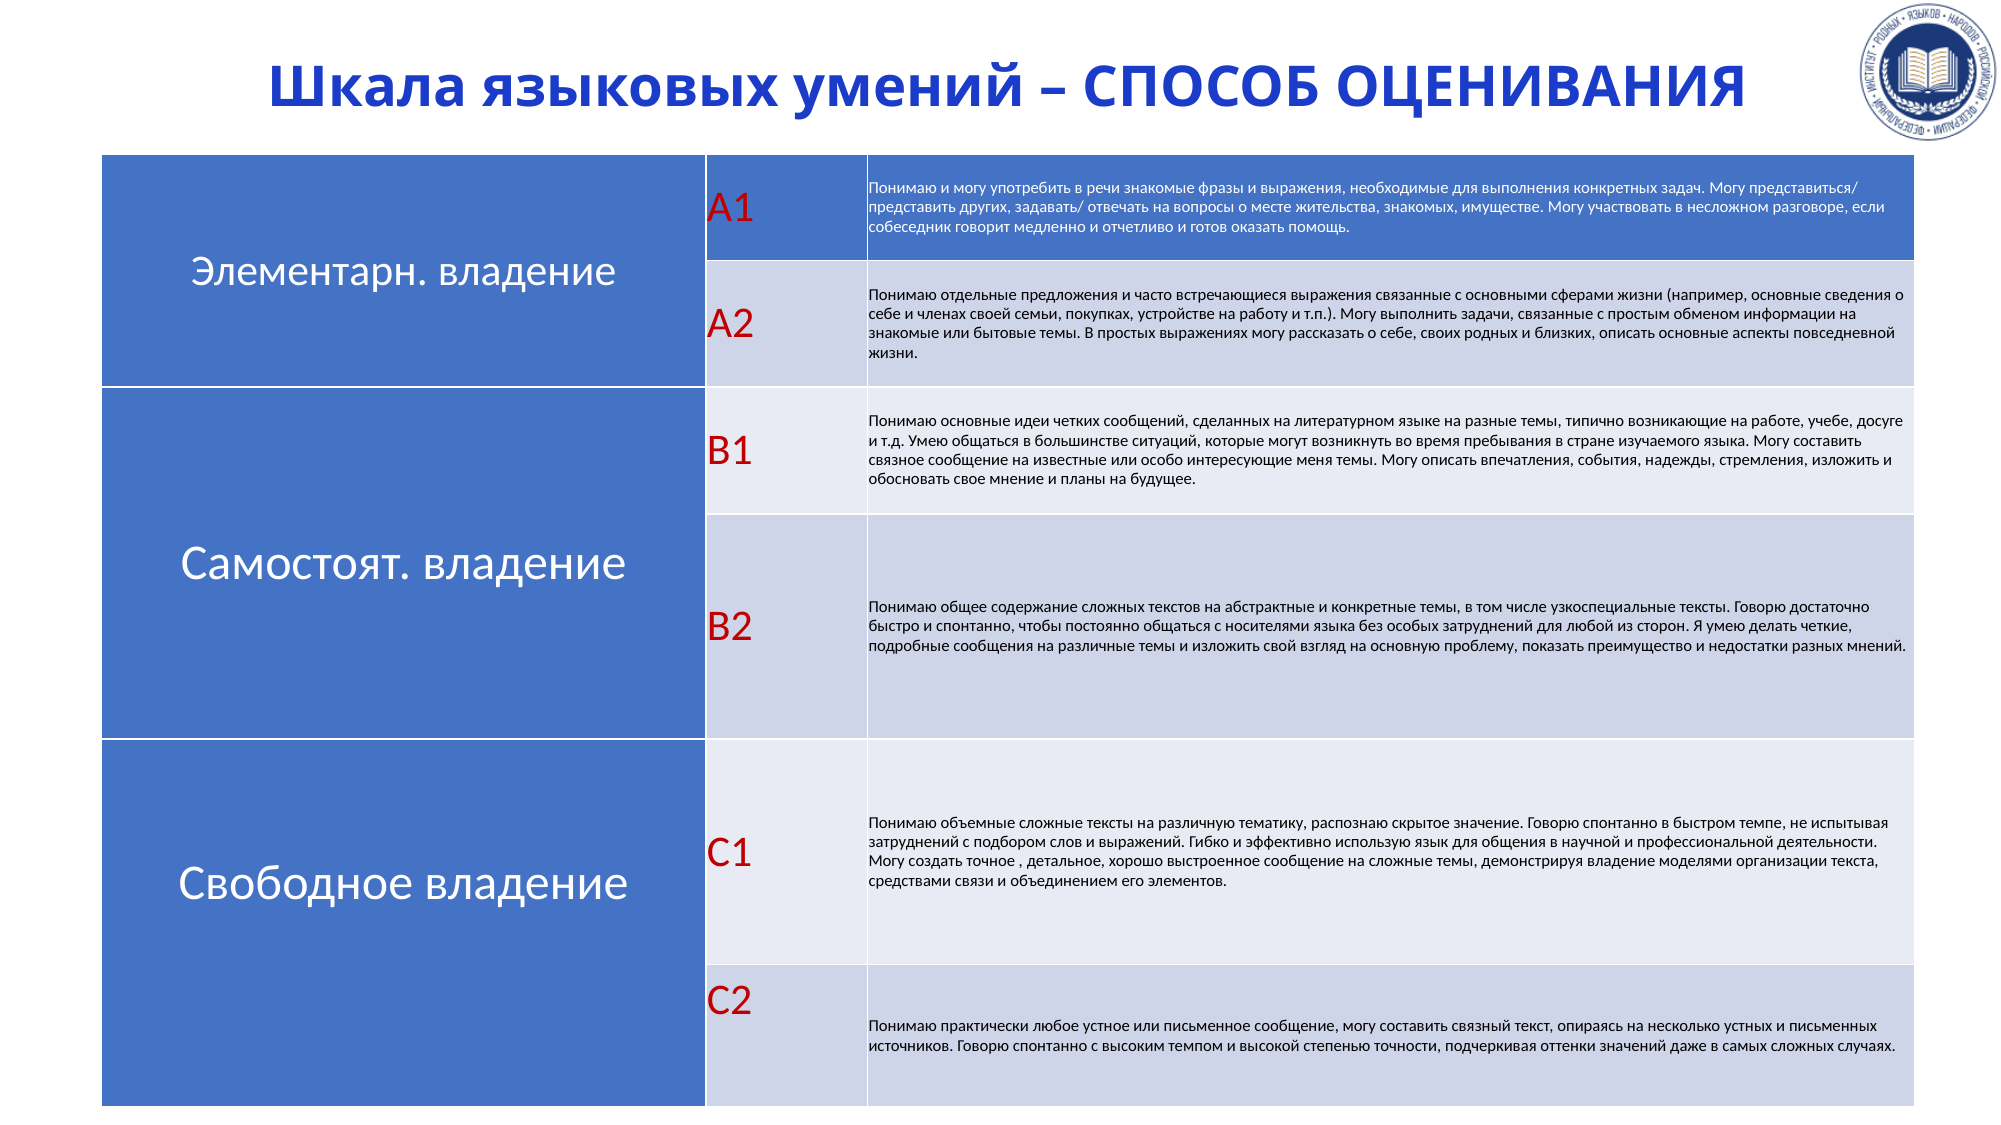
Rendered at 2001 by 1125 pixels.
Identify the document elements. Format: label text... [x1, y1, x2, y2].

table_cell Понимаю общее содержание сложных текстов на абстрактные и конкретные темы, в том числе узкоспециальные тексты. Говорю достаточно быстро и спонтанно, чтобы постоянно общаться с носителями языка без особых затруднений для любой из сторон. Я умею делать четкие, подробные сообщения на различные темы и изложить свой взгляд на основную проблему, показать преимущество и недостатки разных мнений. [868, 515, 1914, 738]
table_cell Понимаю практически любое устное или письменное сообщение, могу составить связный текст, опираясь на несколько устных и письменных источников. Говорю спонтанно с высоким темпом и высокой степенью точности, подчеркивая оттенки значений даже в самых сложных случаях. [868, 965, 1914, 1106]
table_cell С1 [707, 740, 867, 964]
table_header Элементарн. владение [102, 155, 705, 386]
table_header Понимаю и могу употребить в речи знакомые фразы и выражения, необходимые для выполнения конкретных задач. Могу представиться/ представить других, задавать/ отвечать на вопросы о месте жительства, знакомых, имуществе. Могу участвовать в несложном разговоре, если собеседник говорит медленно и отчетливо и готов оказать помощь. [868, 155, 1914, 260]
list Шкала языковых умений – СПОСОБ ОЦЕНИВАНИЯ [158, 50, 1858, 154]
table_cell Понимаю основные идеи четких сообщений, сделанных на литературном языке на разные темы, типично возникающие на работе, учебе, досуге и т.д. Умею общаться в большинстве ситуаций, которые могут возникнуть во время пребывания в стране изучаемого языка. Могу составить связное сообщение на известные или особо интересующие меня темы. Могу описать впечатления, события, надежды, стремления, изложить и обосно­вать свое мнение и планы на будущее. [868, 388, 1914, 513]
table_cell Понимаю объемные сложные тексты на различную тематику, распознаю скрытое значение. Говорю спонтанно в быстром темпе, не испытывая затруднений с подбором слов и выражений. Гибко и эффективно использую язык для общения в научной и профессиональной деятельности. Могу создать точное , детальное, хорошо выстроенное сообщение на сложные темы, демонстрируя владение моделями организации текста, средствами связи и объединением его элементов. [868, 740, 1914, 964]
table_cell Понимаю отдельные предложения и часто встречающиеся выражения связанные с основными сферами жизни (например, основные сведения о себе и членах своей семьи, покупках, устройстве на работу и т.п.). Могу выполнить задачи, связанные с простым обменом информации на знакомые или бытовые темы. В простых выражениях могу рассказать о себе, своих родных и близких, описать основные аспекты повседневной жизни. [868, 261, 1914, 386]
table_header А1 [707, 155, 867, 260]
table_cell С2 [707, 965, 867, 1106]
picture [1856, 0, 2000, 145]
table_cell Самостоят. владение [102, 388, 705, 738]
table_cell В2 [707, 515, 867, 738]
table_cell Свободное владение [102, 740, 705, 1106]
table_cell В1 [707, 388, 867, 513]
table_cell А2 [707, 261, 867, 386]
